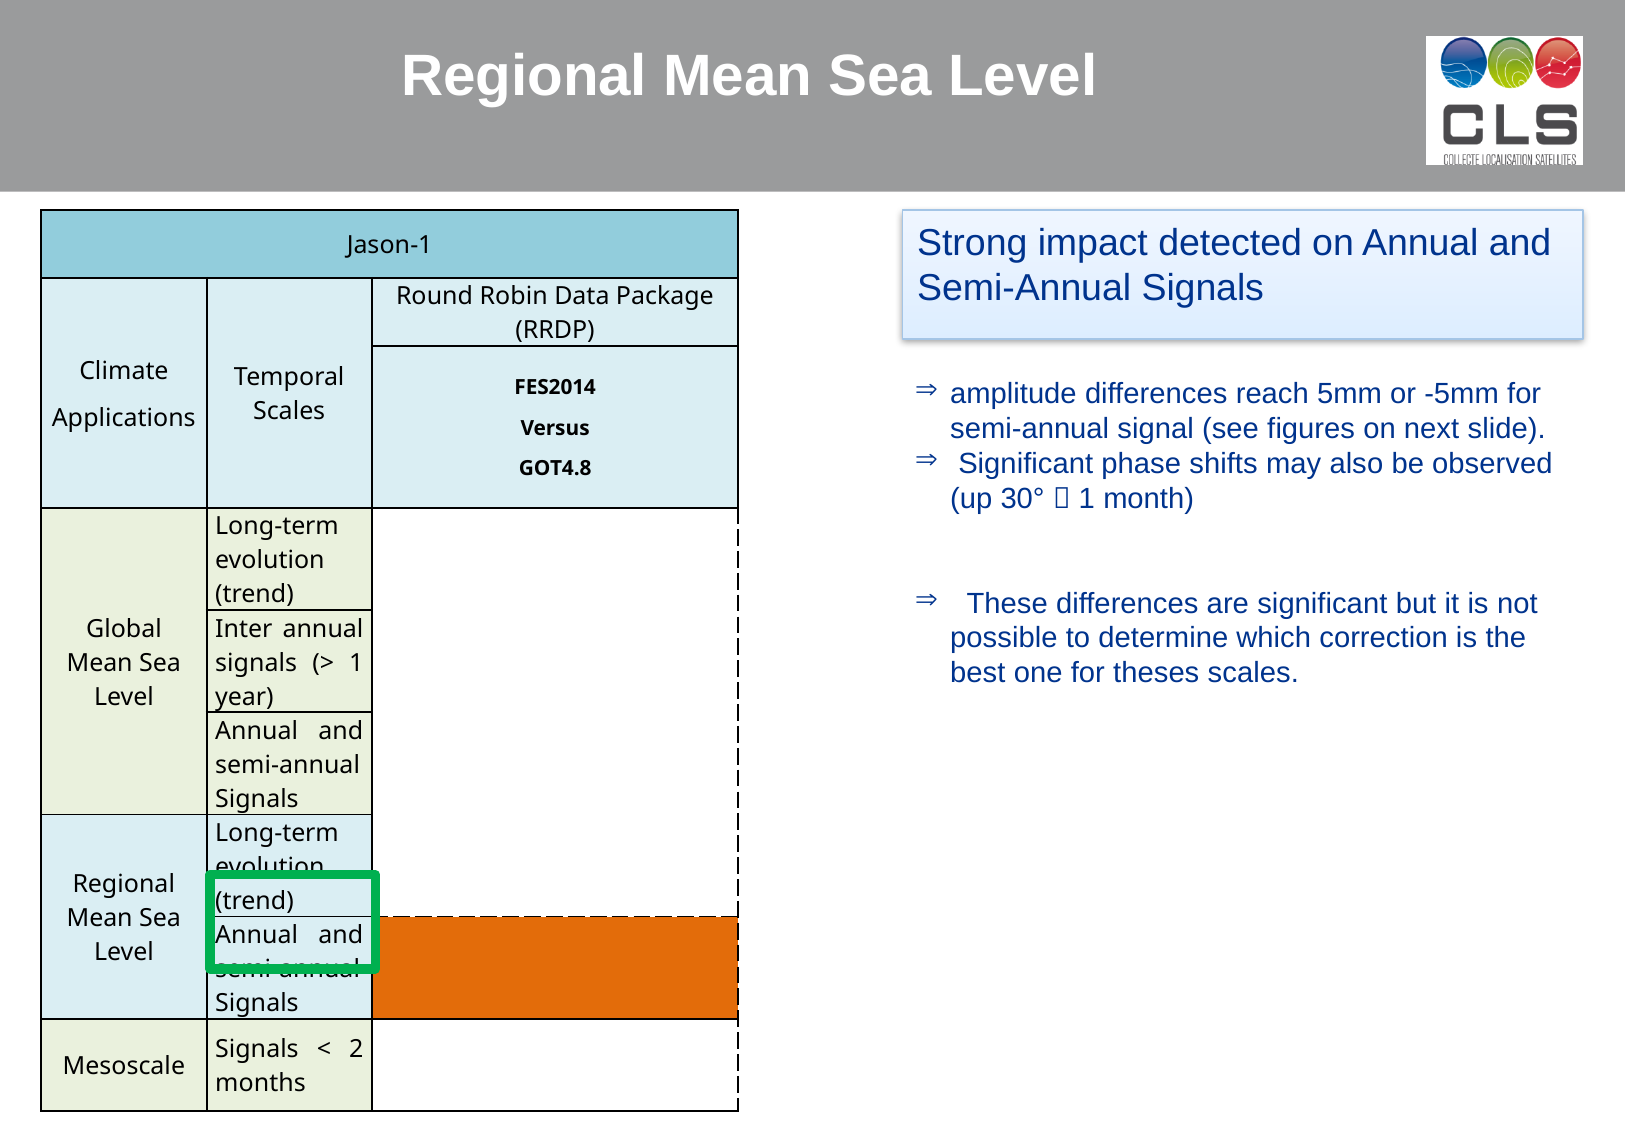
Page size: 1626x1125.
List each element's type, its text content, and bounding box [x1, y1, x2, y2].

table_cell Annual and semi-annual Signals [208, 713, 371, 814]
table_cell Annual and semi-annual Signals [208, 971, 371, 1018]
table_cell [373, 509, 738, 917]
text_box Strong impact detected on Annual and Semi-Annual Signals [902, 209, 1584, 340]
table_cell [373, 1020, 738, 1110]
table_cell Climate Applications [42, 279, 206, 507]
picture [1426, 36, 1583, 165]
text_box [208, 873, 377, 971]
table_cell FES2014 Versus GOT4.8 [373, 347, 737, 507]
table_cell Long-term evolution (trend) [208, 815, 371, 873]
table_cell Inter annual signals (> 1 year) [208, 611, 371, 711]
table_cell Global Mean Sea Level [42, 509, 206, 814]
table_cell Round Robin Data Package (RRDP) [373, 279, 737, 345]
table_cell Temporal Scales [208, 279, 371, 507]
table_cell Long-term evolution (trend) [208, 509, 371, 609]
table_cell Regional Mean Sea Level [42, 815, 206, 1018]
table_cell [373, 917, 738, 1018]
text_box Regional Mean Sea Level [386, 40, 1162, 119]
table_cell Mesoscale [42, 1020, 206, 1110]
table_cell Signals < 2 months [208, 1020, 371, 1110]
table_header Jason-1 [42, 211, 737, 277]
text_box amplitude differences reach 5mm or -5mm for semi-annual signal (see figures on next slide). Significant phase shifts may also be observed (up 30°  1 month) These differences are significant but it is not possible to determine which correction is the best one for theses scales. [899, 366, 1591, 767]
